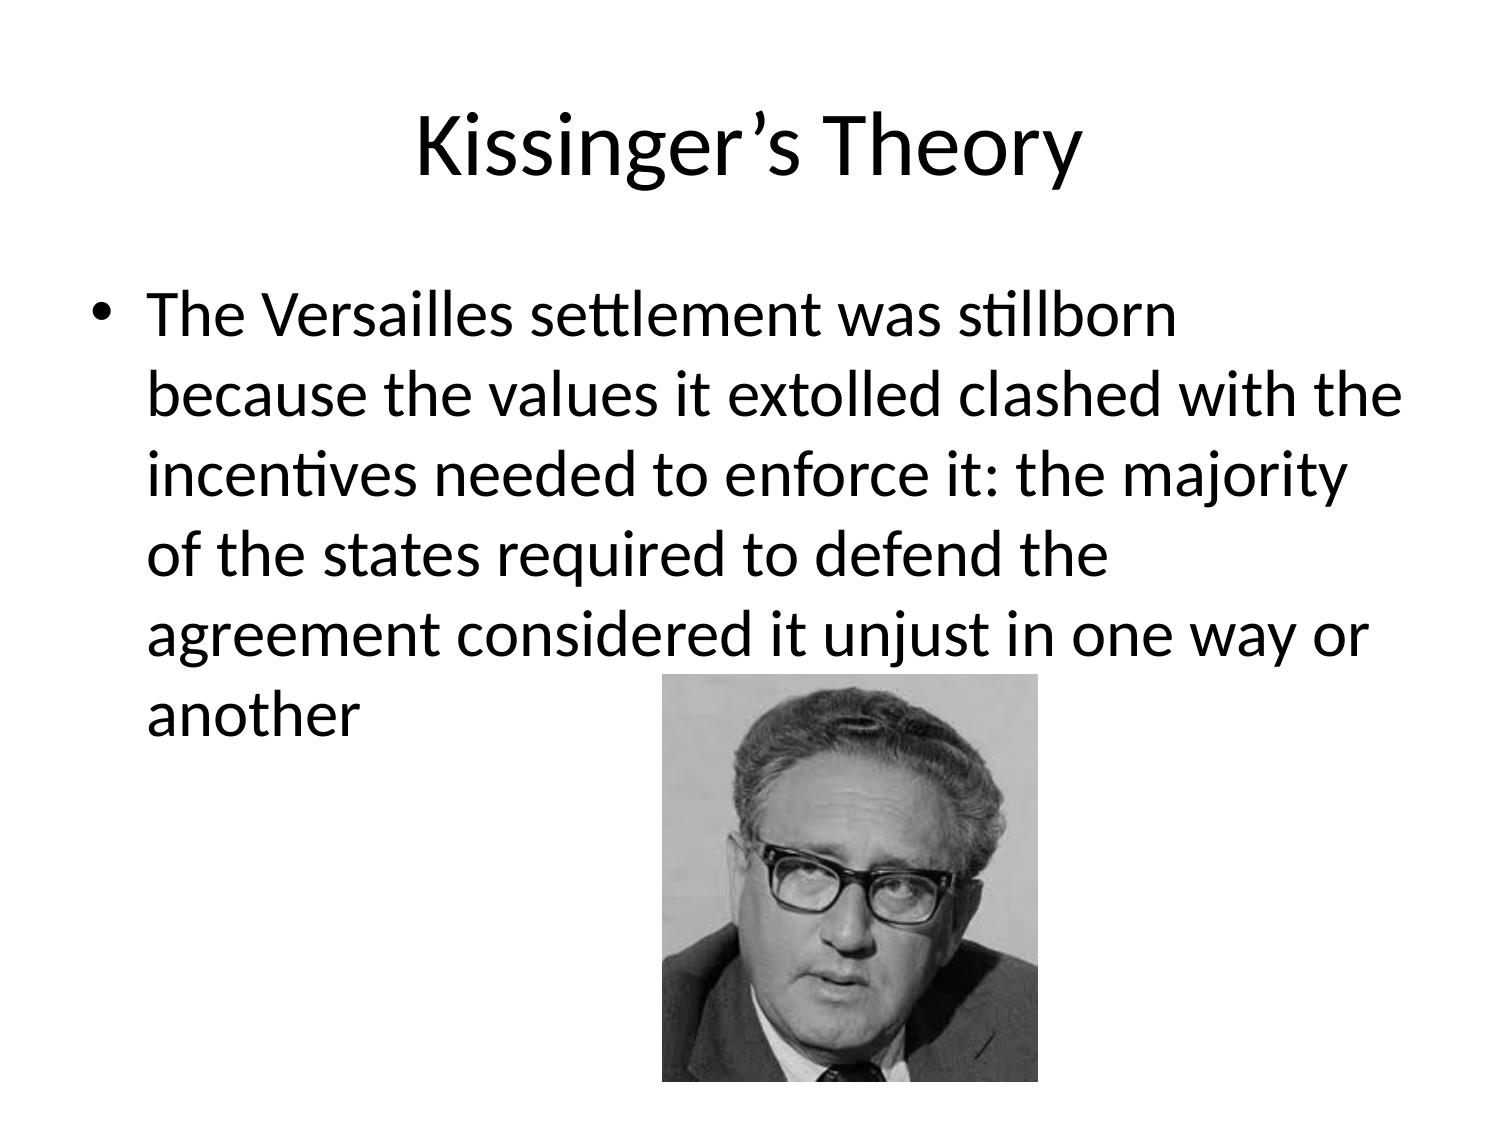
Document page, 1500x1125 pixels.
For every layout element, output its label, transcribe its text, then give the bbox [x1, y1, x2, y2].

title Kissinger’s Theory [75, 45, 1425, 233]
list The Versailles settlement was stillborn because the values it extolled clashed with the incentives needed to enforce it: the majority of the states required to defend the agreement considered it unjust in one way or another [75, 262, 1425, 1005]
picture [662, 674, 1038, 1082]
